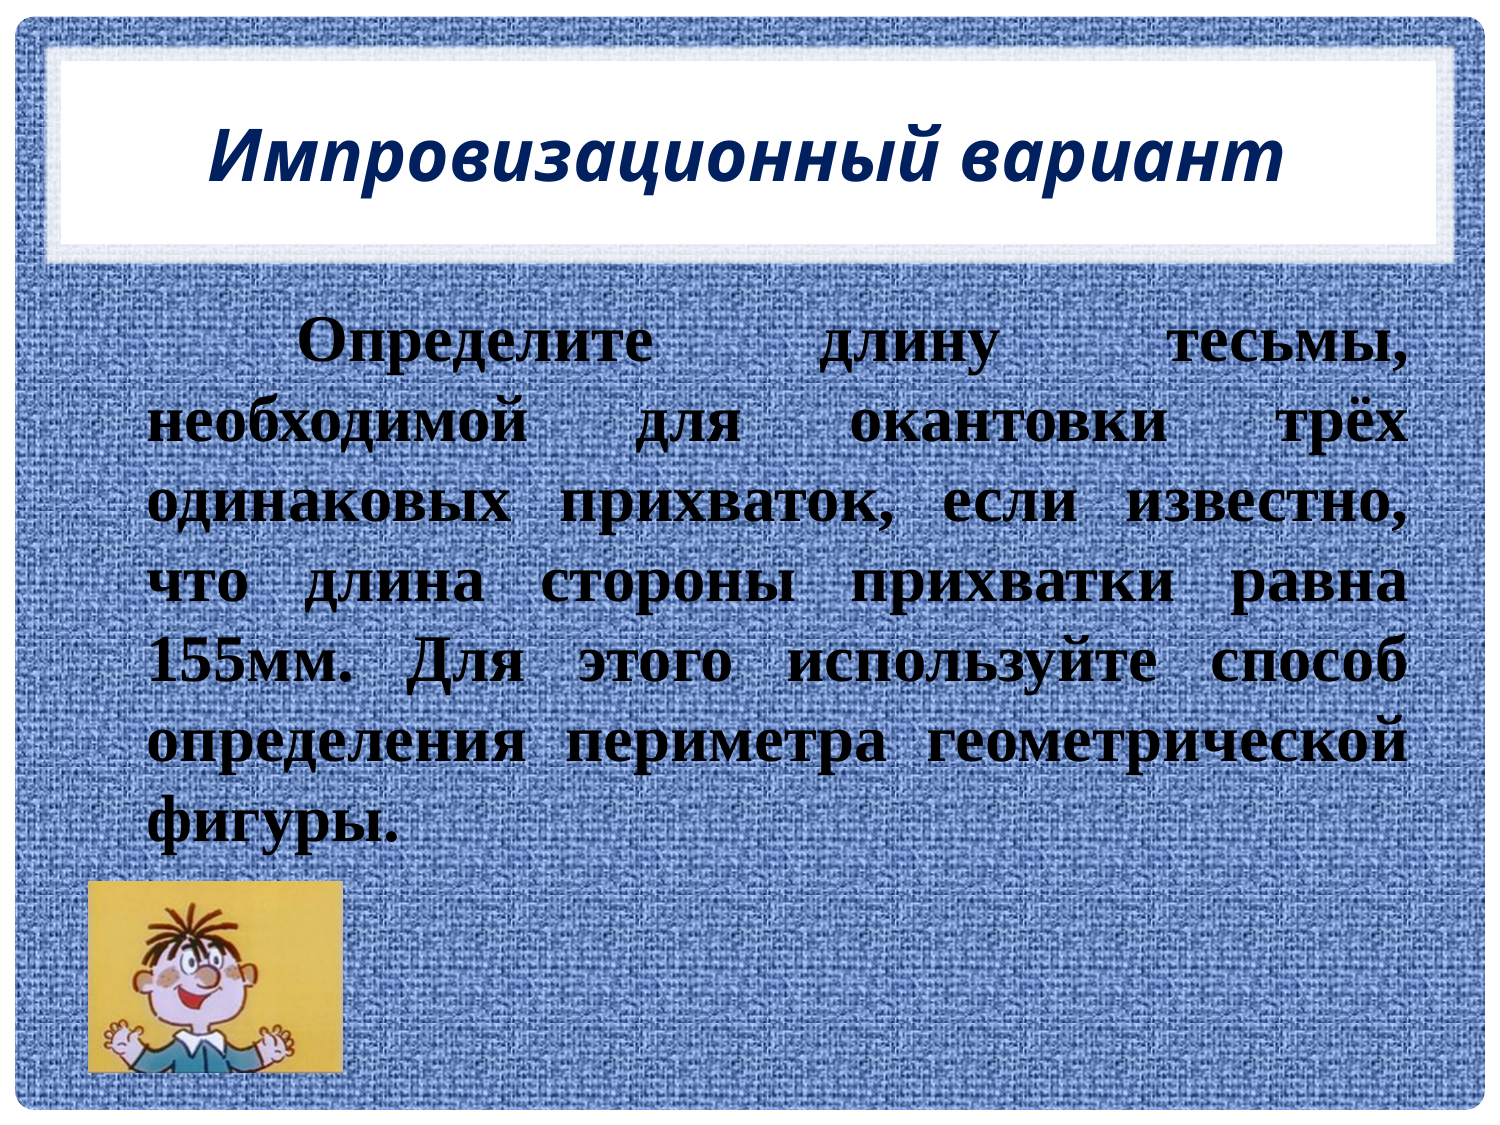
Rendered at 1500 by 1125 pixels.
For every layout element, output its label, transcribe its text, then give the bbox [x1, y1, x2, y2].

list Определите длину тесьмы, необходимой для окантовки трёх одинаковых прихваток, если известно, что длина стороны прихватки равна 155мм. Для этого используйте способ определения периметра геометрической фигуры. [74, 287, 1426, 1006]
title Импровизационный вариант [69, 66, 1425, 238]
picture [15, 16, 1485, 1110]
